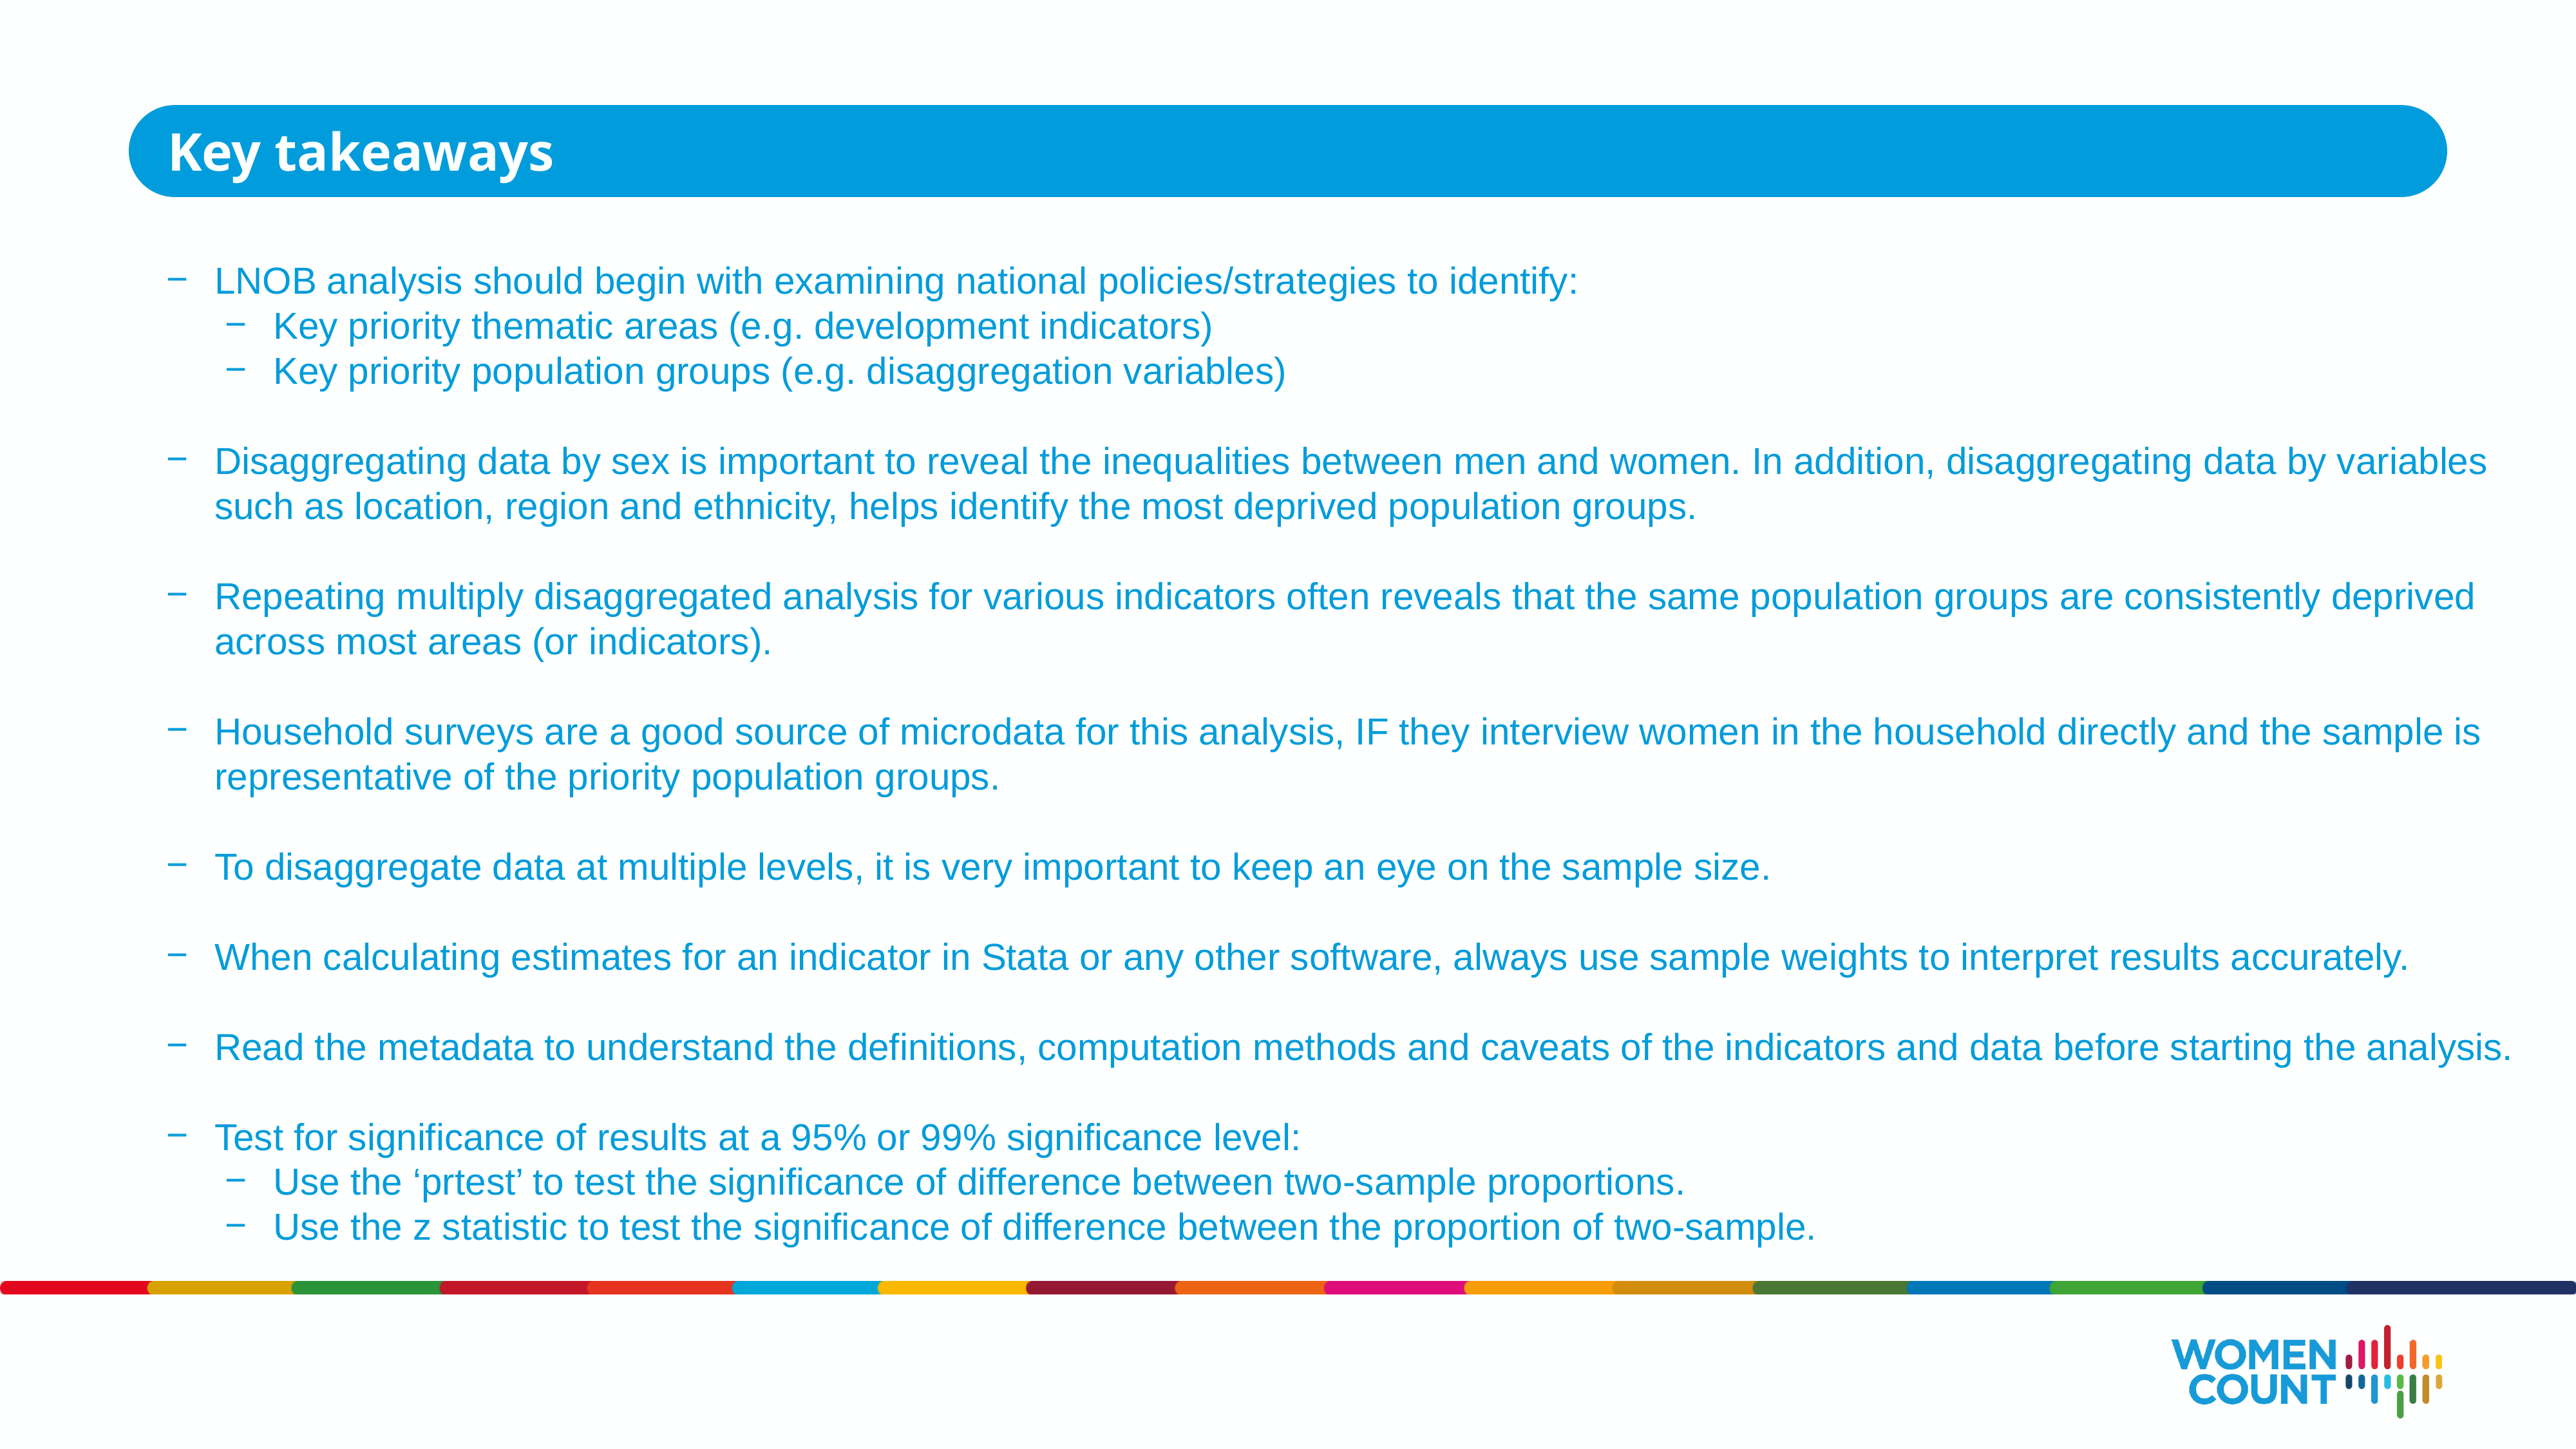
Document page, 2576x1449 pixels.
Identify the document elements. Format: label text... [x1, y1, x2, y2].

list Key takeaways [167, 119, 2411, 182]
list LNOB analysis should begin with examining national policies/strategies to identify: Key priority thematic areas (e.g. development indicators) Key priority population groups (e.g. disaggregation variables) Disaggregating data by sex is important to reveal the inequalities between men and women. In addition, disaggregating data by variables such as location, region and ethnicity, helps identify the most deprived population groups. Repeating multiply disaggregated analysis for various indicators often reveals that the same population groups are consistently deprived across most areas (or indicators). Household surveys are a good source of microdata for this analysis, IF they interview women in the household directly and the sample is representative of the priority population groups. To disaggregate data at multiple levels, it is very important to keep an eye on the sample size. When calculating estimates for an indicator in Stata or any other software, always use sample weights to interpret results accurately. Read the metadata to understand the definitions, computation methods and caveats of the indicators and data before starting the analysis. Test for significance of results at a 95% or 99% significance level: Use the ‘prtest’ to test the significance of difference between two-sample proportions. Use the z statistic to test the significance of difference between the proportion of two-sample. [166, 256, 2536, 1303]
